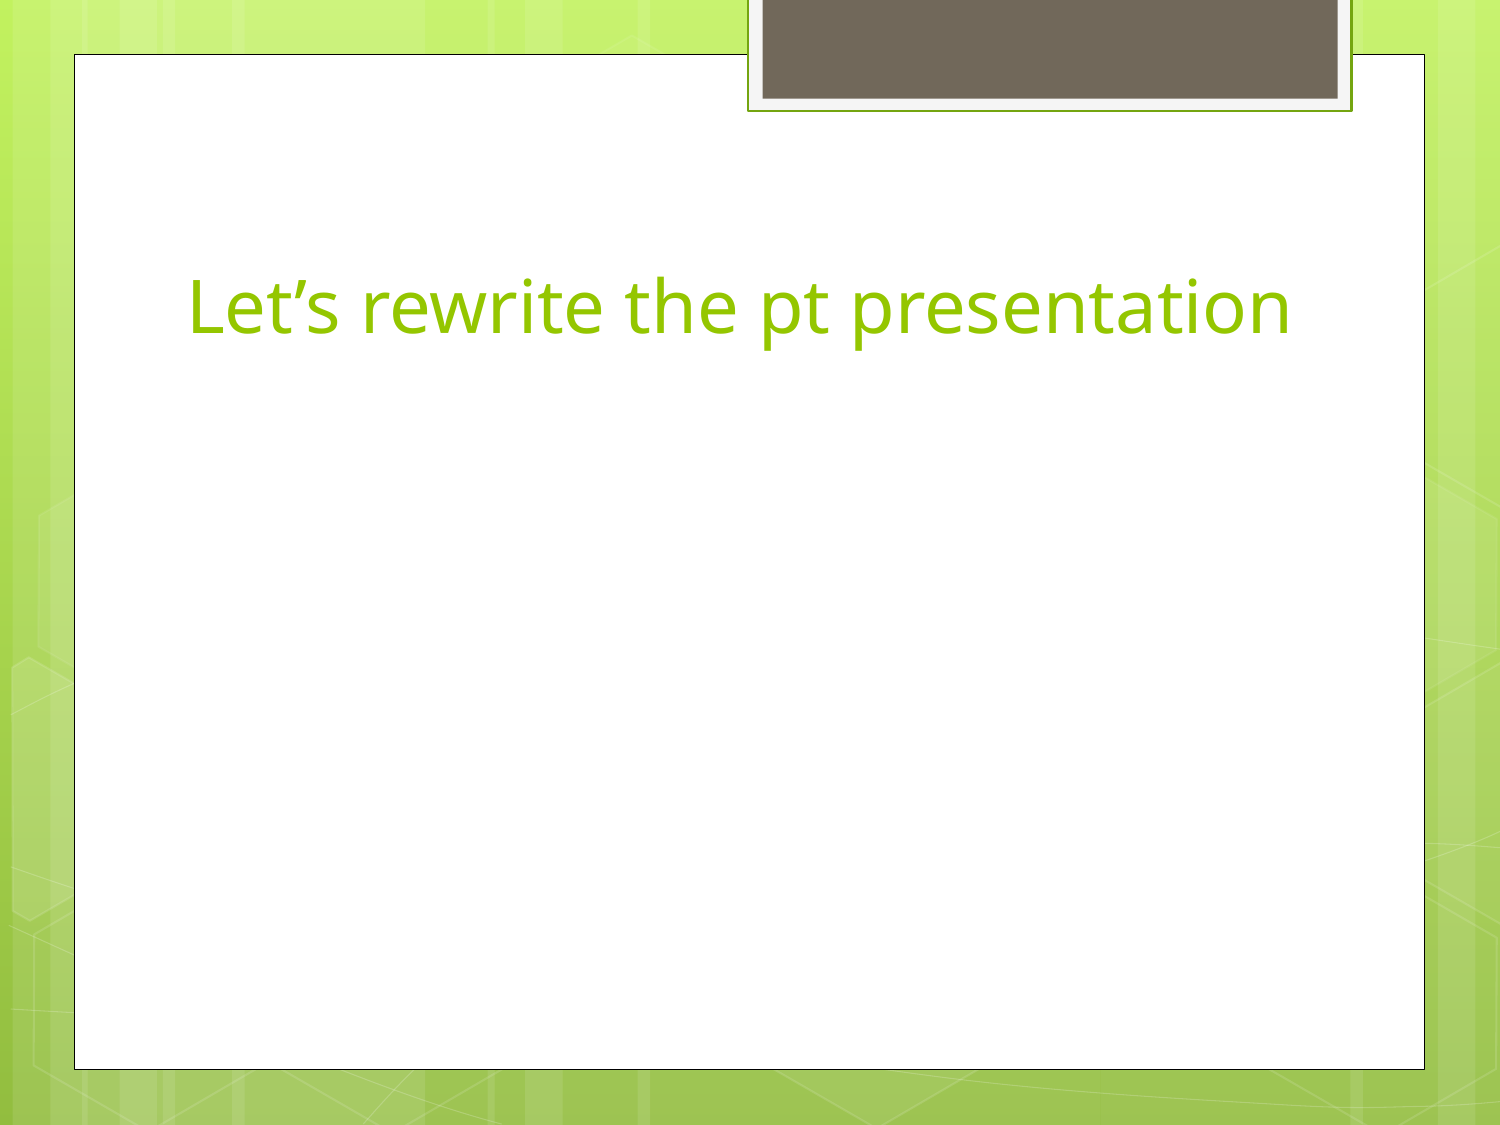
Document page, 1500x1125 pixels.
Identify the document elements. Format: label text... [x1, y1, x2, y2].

title Let’s rewrite the pt presentation [171, 168, 1324, 357]
